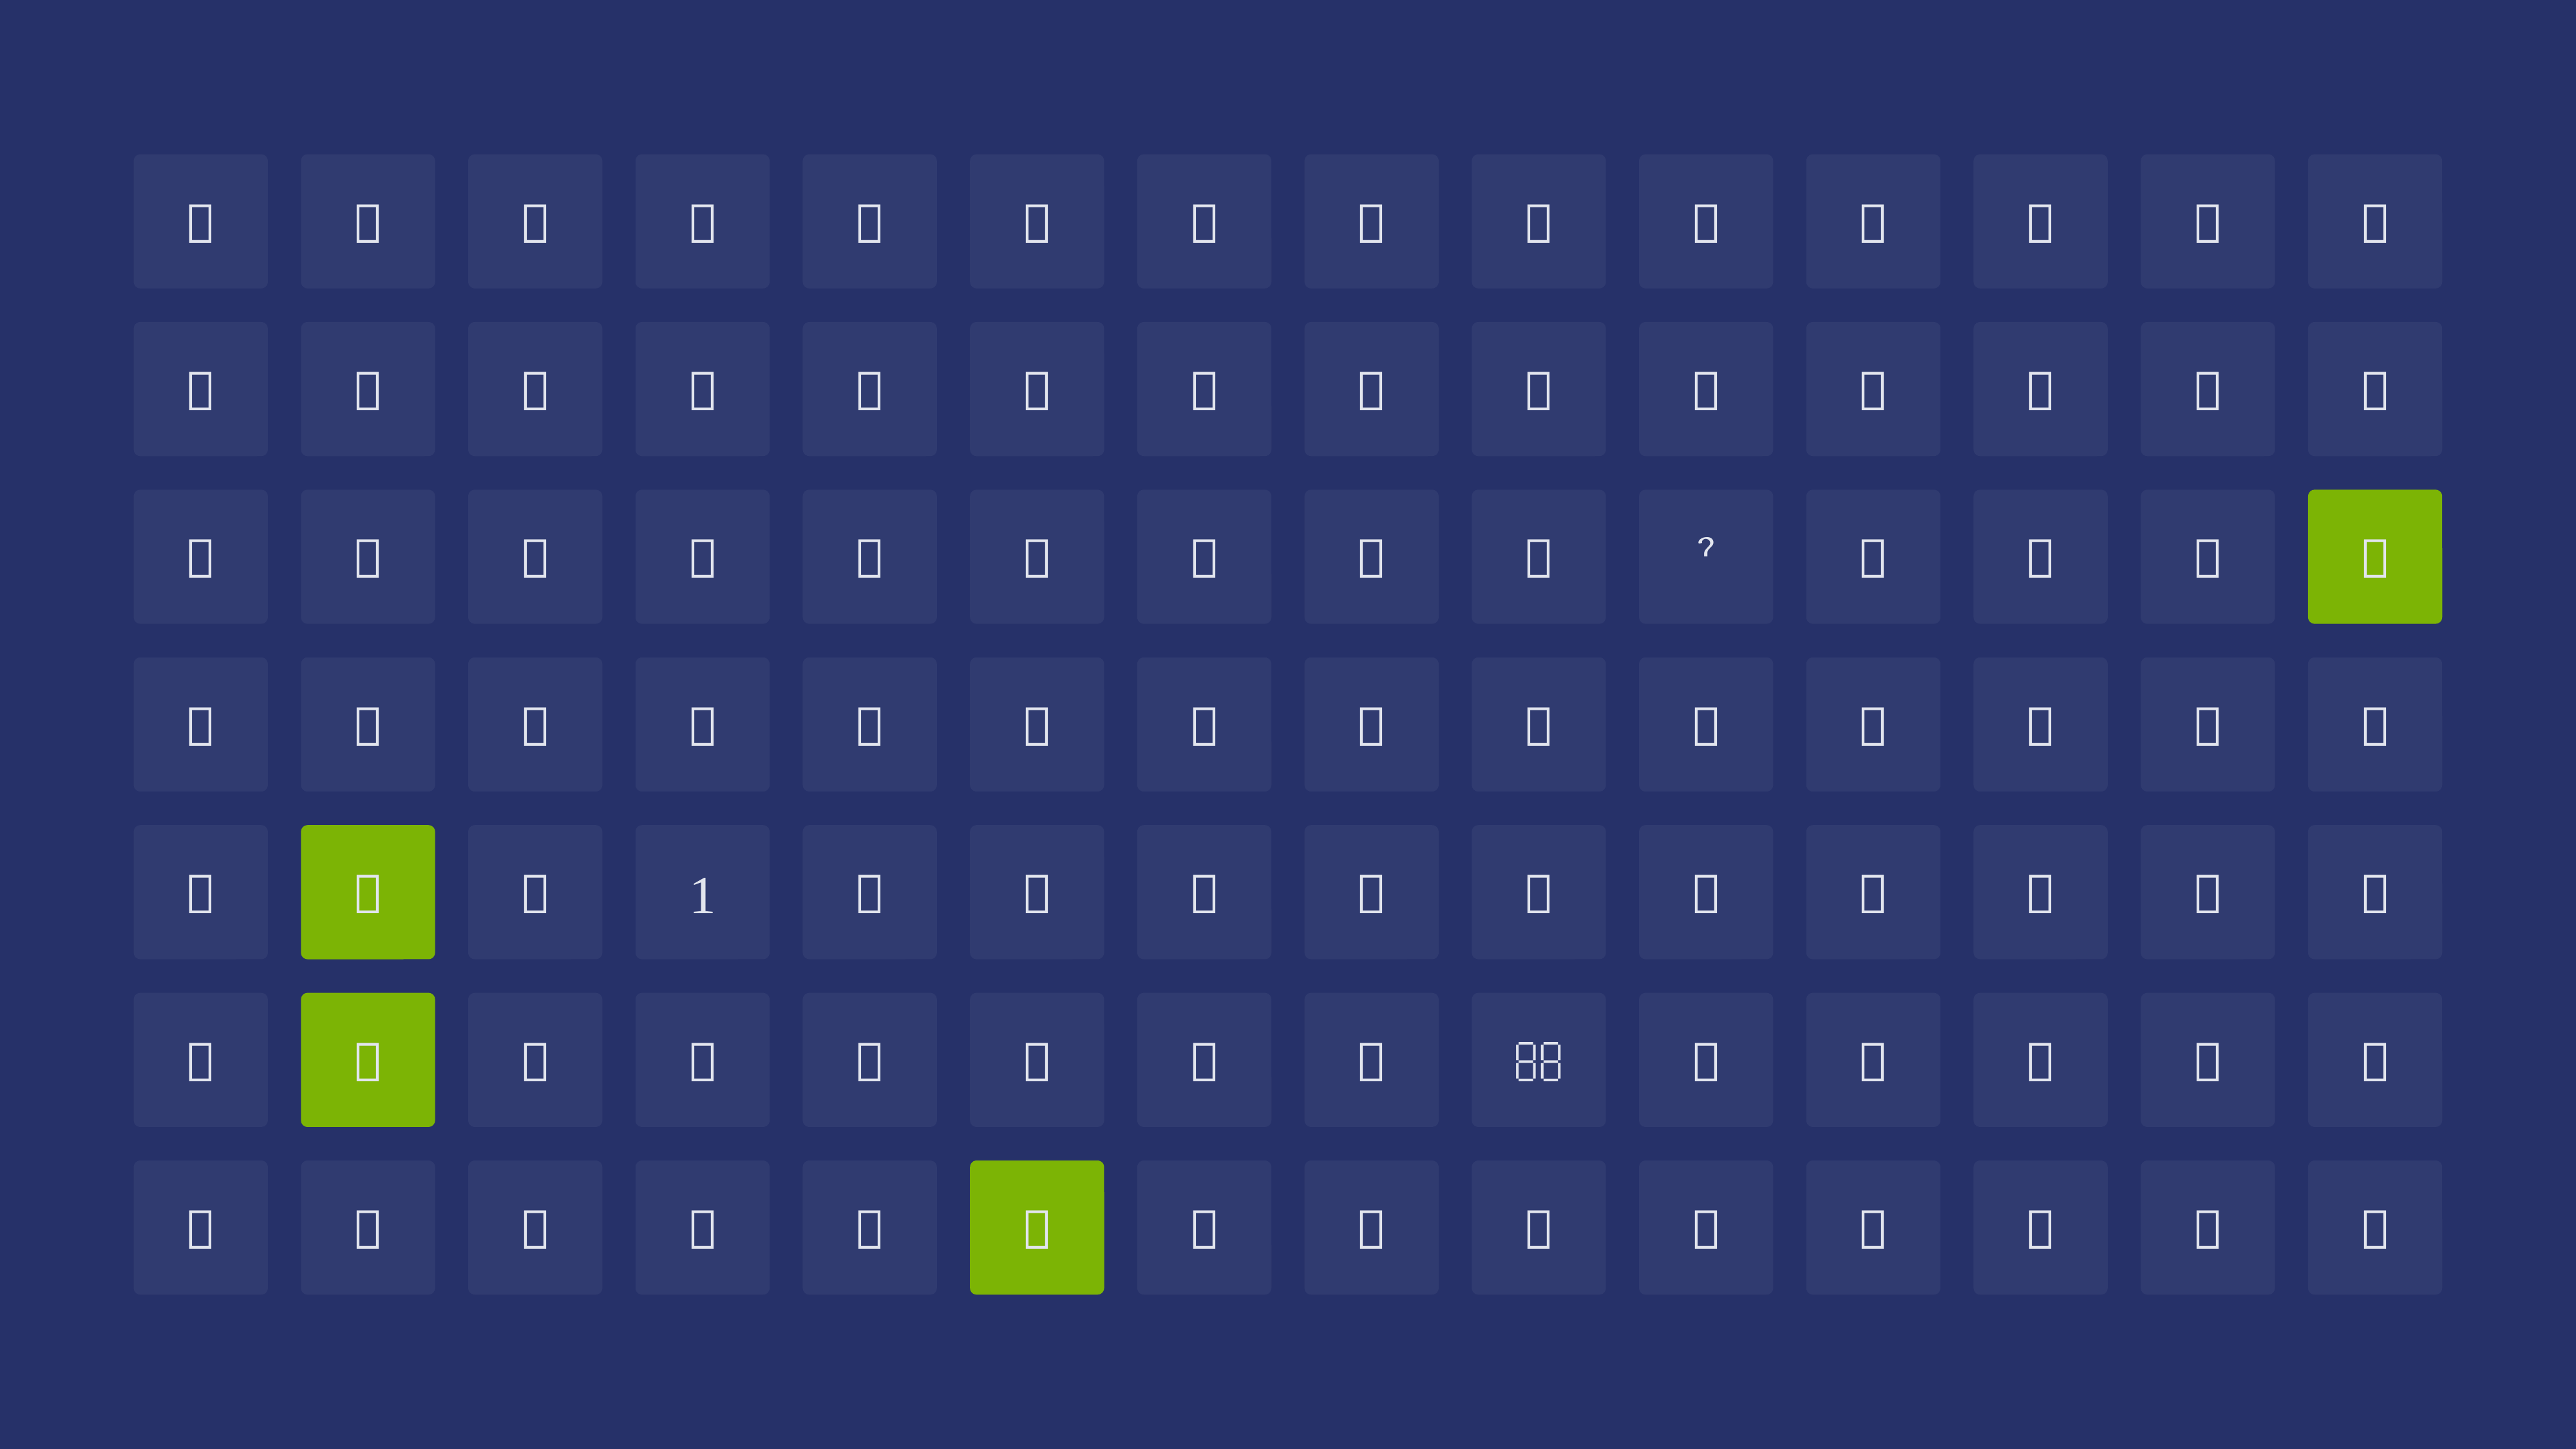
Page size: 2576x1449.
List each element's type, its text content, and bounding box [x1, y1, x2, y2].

text_box  [1857, 524, 1890, 589]
text_box [1137, 489, 1272, 624]
text_box [2141, 1160, 2275, 1295]
text_box  [686, 357, 719, 422]
text_box  [853, 189, 886, 254]
text_box  [2024, 860, 2057, 925]
text_box  [1522, 524, 1555, 589]
text_box  [352, 1195, 384, 1260]
text_box [1304, 1160, 1439, 1295]
text_box  [1355, 189, 1388, 254]
text_box [2307, 154, 2443, 289]
text_box  [184, 860, 217, 925]
text_box [970, 1160, 1104, 1295]
text_box  [1522, 189, 1555, 254]
text_box [1806, 321, 1941, 457]
text_box  [184, 1027, 217, 1092]
text_box [301, 1160, 435, 1295]
text_box  [352, 357, 384, 422]
text_box [1137, 825, 1272, 960]
text_box  [352, 860, 384, 925]
text_box  [184, 357, 217, 422]
text_box  [2192, 524, 2224, 589]
text_box  [2359, 692, 2392, 757]
text_box  [1188, 1195, 1221, 1260]
text_box  [1512, 1027, 1566, 1092]
text_box [1472, 489, 1606, 624]
text_box  [853, 1195, 886, 1260]
text_box  [1021, 1195, 1054, 1260]
text_box [2141, 321, 2275, 457]
text_box  [1857, 189, 1890, 254]
text_box  [519, 1027, 552, 1092]
text_box [970, 489, 1104, 624]
text_box [802, 1160, 937, 1295]
text_box [1639, 321, 1774, 457]
text_box [970, 657, 1104, 792]
text_box  [1690, 189, 1723, 254]
text_box [133, 1160, 268, 1295]
text_box  [686, 1195, 719, 1260]
text_box  [1690, 357, 1723, 422]
text_box [802, 657, 937, 792]
text_box [468, 321, 603, 457]
text_box [1973, 992, 2108, 1127]
text_box [635, 154, 770, 289]
text_box [635, 321, 770, 457]
text_box  [686, 189, 719, 254]
text_box  [2359, 357, 2392, 422]
text_box  [2192, 692, 2224, 757]
text_box [1304, 154, 1439, 289]
text_box  [1857, 357, 1890, 422]
text_box [1304, 489, 1439, 624]
text_box [1639, 154, 1774, 289]
text_box  [853, 1027, 886, 1092]
text_box [802, 489, 937, 624]
text_box  [2024, 357, 2057, 422]
text_box  [352, 1027, 384, 1092]
text_box [2141, 489, 2275, 624]
text_box [1472, 1160, 1606, 1295]
text_box  [1690, 1027, 1723, 1092]
text_box  [1188, 692, 1221, 757]
text_box  [519, 357, 552, 422]
text_box [1137, 321, 1272, 457]
text_box [468, 992, 603, 1127]
text_box [133, 321, 268, 457]
text_box  [352, 692, 384, 757]
text_box  [1355, 692, 1388, 757]
text_box  [519, 524, 552, 589]
text_box  [184, 692, 217, 757]
text_box  [1522, 692, 1555, 757]
text_box [133, 154, 268, 289]
text_box  [1188, 189, 1221, 254]
text_box  [2192, 189, 2224, 254]
text_box  [2024, 1195, 2057, 1260]
text_box [1806, 992, 1941, 1127]
text_box  [2024, 692, 2057, 757]
text_box [2141, 657, 2275, 792]
text_box [2141, 825, 2275, 960]
text_box [970, 825, 1104, 960]
text_box  [1355, 1195, 1388, 1260]
text_box  [184, 1195, 217, 1260]
text_box  [1188, 860, 1221, 925]
text_box [2307, 489, 2443, 624]
text_box  [1021, 860, 1054, 925]
text_box [1806, 489, 1941, 624]
text_box [1137, 154, 1272, 289]
text_box  [853, 357, 886, 422]
text_box  [2192, 357, 2224, 422]
text_box [1973, 1160, 2108, 1295]
text_box [1639, 1160, 1774, 1295]
text_box  [352, 189, 384, 254]
text_box  [184, 189, 217, 254]
text_box [133, 489, 268, 624]
text_box [1304, 657, 1439, 792]
text_box [635, 992, 770, 1127]
text_box  [1857, 1195, 1890, 1260]
text_box  [1021, 189, 1054, 254]
text_box  [1857, 692, 1890, 757]
text_box  [1698, 524, 1714, 589]
text_box [1137, 657, 1272, 792]
text_box [1806, 1160, 1941, 1295]
text_box [468, 154, 603, 289]
text_box  [2024, 1027, 2057, 1092]
text_box  [519, 1195, 552, 1260]
text_box  [1355, 860, 1388, 925]
text_box [468, 825, 603, 960]
text_box  [2359, 1027, 2392, 1092]
text_box  [2359, 189, 2392, 254]
text_box  [2024, 524, 2057, 589]
text_box [1806, 154, 1941, 289]
text_box [802, 992, 937, 1127]
text_box  [1021, 692, 1054, 757]
text_box  [2192, 1027, 2224, 1092]
text_box  [1355, 357, 1388, 422]
text_box [970, 154, 1104, 289]
text_box  [853, 860, 886, 925]
text_box  [519, 189, 552, 254]
text_box [1472, 657, 1606, 792]
text_box [1137, 1160, 1272, 1295]
text_box  [1522, 1195, 1555, 1260]
text_box  [1690, 692, 1723, 757]
text_box  [1188, 1027, 1221, 1092]
text_box [1639, 489, 1774, 624]
text_box  [1355, 524, 1388, 589]
text_box [635, 489, 770, 624]
text_box  [1355, 1027, 1388, 1092]
text_box [1973, 321, 2108, 457]
text_box  [2359, 524, 2392, 589]
text_box  [686, 692, 719, 757]
text_box [468, 489, 603, 624]
text_box  [1188, 357, 1221, 422]
text_box  [1857, 1027, 1890, 1092]
text_box [2307, 657, 2443, 792]
text_box [2141, 992, 2275, 1127]
text_box  [853, 692, 886, 757]
text_box  [1188, 524, 1221, 589]
text_box  [519, 860, 552, 925]
text_box  [1021, 357, 1054, 422]
text_box [301, 321, 435, 457]
text_box [2307, 992, 2443, 1127]
text_box [133, 992, 268, 1127]
text_box  [2024, 189, 2057, 254]
text_box [802, 154, 937, 289]
text_box  [686, 1027, 719, 1092]
text_box [2307, 1160, 2443, 1295]
text_box [1639, 992, 1774, 1127]
text_box  [853, 524, 886, 589]
text_box [133, 657, 268, 792]
text_box [1973, 825, 2108, 960]
text_box [970, 321, 1104, 457]
text_box  [1522, 860, 1555, 925]
text_box  [352, 524, 384, 589]
text_box [468, 1160, 603, 1295]
text_box [1137, 992, 1272, 1127]
text_box [1639, 657, 1774, 792]
text_box [1806, 825, 1941, 960]
text_box [1973, 489, 2108, 624]
text_box [802, 825, 937, 960]
text_box  [2359, 860, 2392, 925]
text_box [301, 489, 435, 624]
text_box [2307, 825, 2443, 960]
text_box [635, 825, 770, 960]
text_box  [519, 692, 552, 757]
text_box [1472, 154, 1606, 289]
text_box  [688, 860, 716, 925]
text_box [1304, 321, 1439, 457]
text_box [2307, 321, 2443, 457]
text_box [2141, 154, 2275, 289]
text_box [1472, 825, 1606, 960]
text_box [635, 1160, 770, 1295]
text_box  [1021, 1027, 1054, 1092]
text_box [1973, 657, 2108, 792]
text_box  [686, 524, 719, 589]
text_box  [184, 524, 217, 589]
text_box [133, 825, 268, 960]
text_box [468, 657, 603, 792]
text_box  [1857, 860, 1890, 925]
text_box [1973, 154, 2108, 289]
text_box [970, 992, 1104, 1127]
text_box [301, 154, 435, 289]
text_box  [2192, 1195, 2224, 1260]
text_box [301, 992, 435, 1127]
text_box  [2192, 860, 2224, 925]
text_box [301, 825, 435, 960]
text_box [1472, 992, 1606, 1127]
text_box  [1021, 524, 1054, 589]
text_box [1639, 825, 1774, 960]
text_box [1472, 321, 1606, 457]
text_box [1806, 657, 1941, 792]
text_box [1304, 825, 1439, 960]
text_box [1304, 992, 1439, 1127]
text_box  [1522, 357, 1555, 422]
text_box [802, 321, 937, 457]
text_box  [1690, 860, 1723, 925]
text_box [301, 657, 435, 792]
text_box  [1690, 1195, 1723, 1260]
text_box  [2359, 1195, 2392, 1260]
text_box [635, 657, 770, 792]
